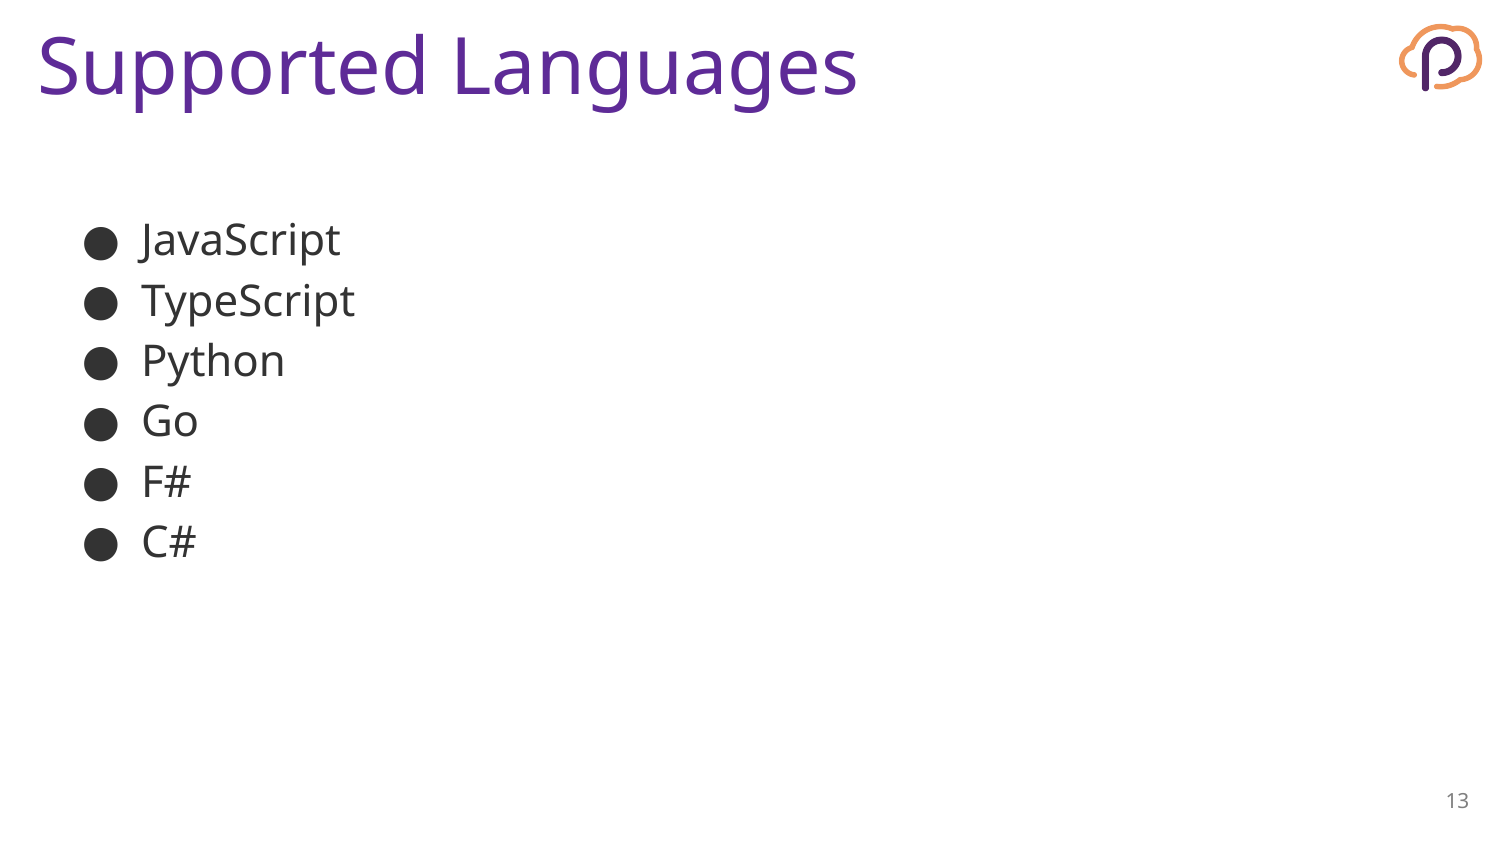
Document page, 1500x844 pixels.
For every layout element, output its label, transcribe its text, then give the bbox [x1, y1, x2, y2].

picture [1421, 4, 1494, 111]
list JavaScript TypeScript Python Go F# C# [51, 189, 1449, 750]
slide_number ‹#› [1394, 769, 1484, 834]
title Supported Languages [22, 0, 1421, 124]
